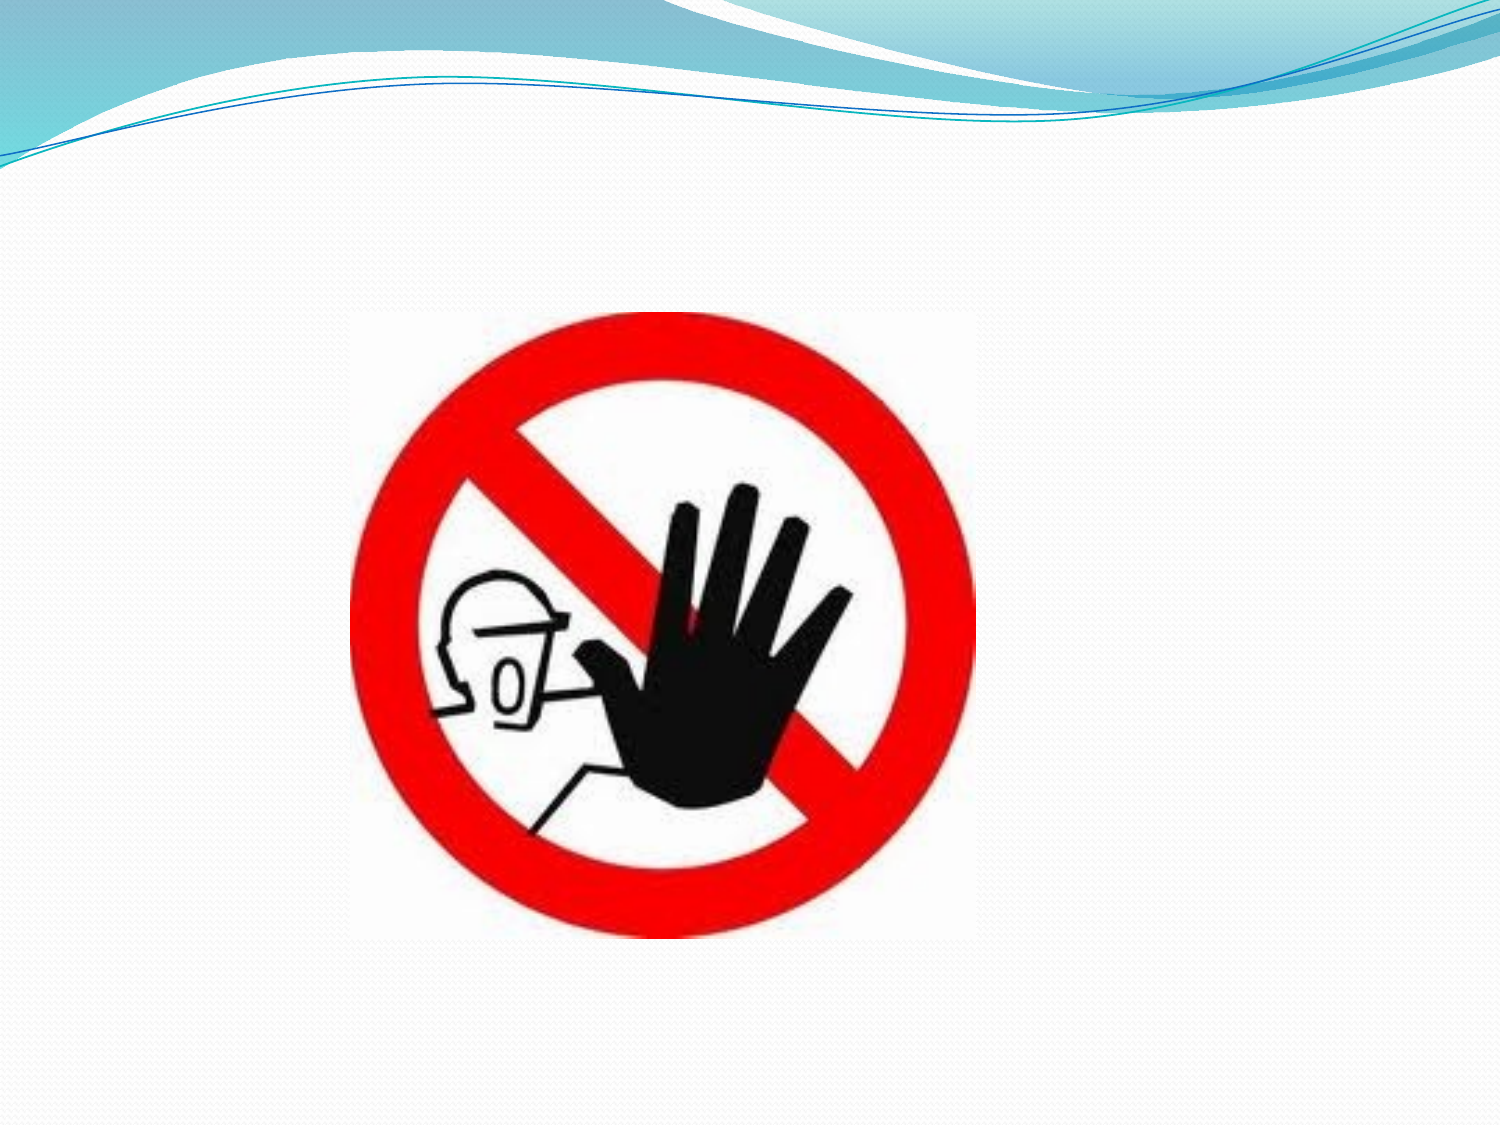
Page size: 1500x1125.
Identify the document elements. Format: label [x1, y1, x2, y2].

picture [349, 312, 977, 939]
